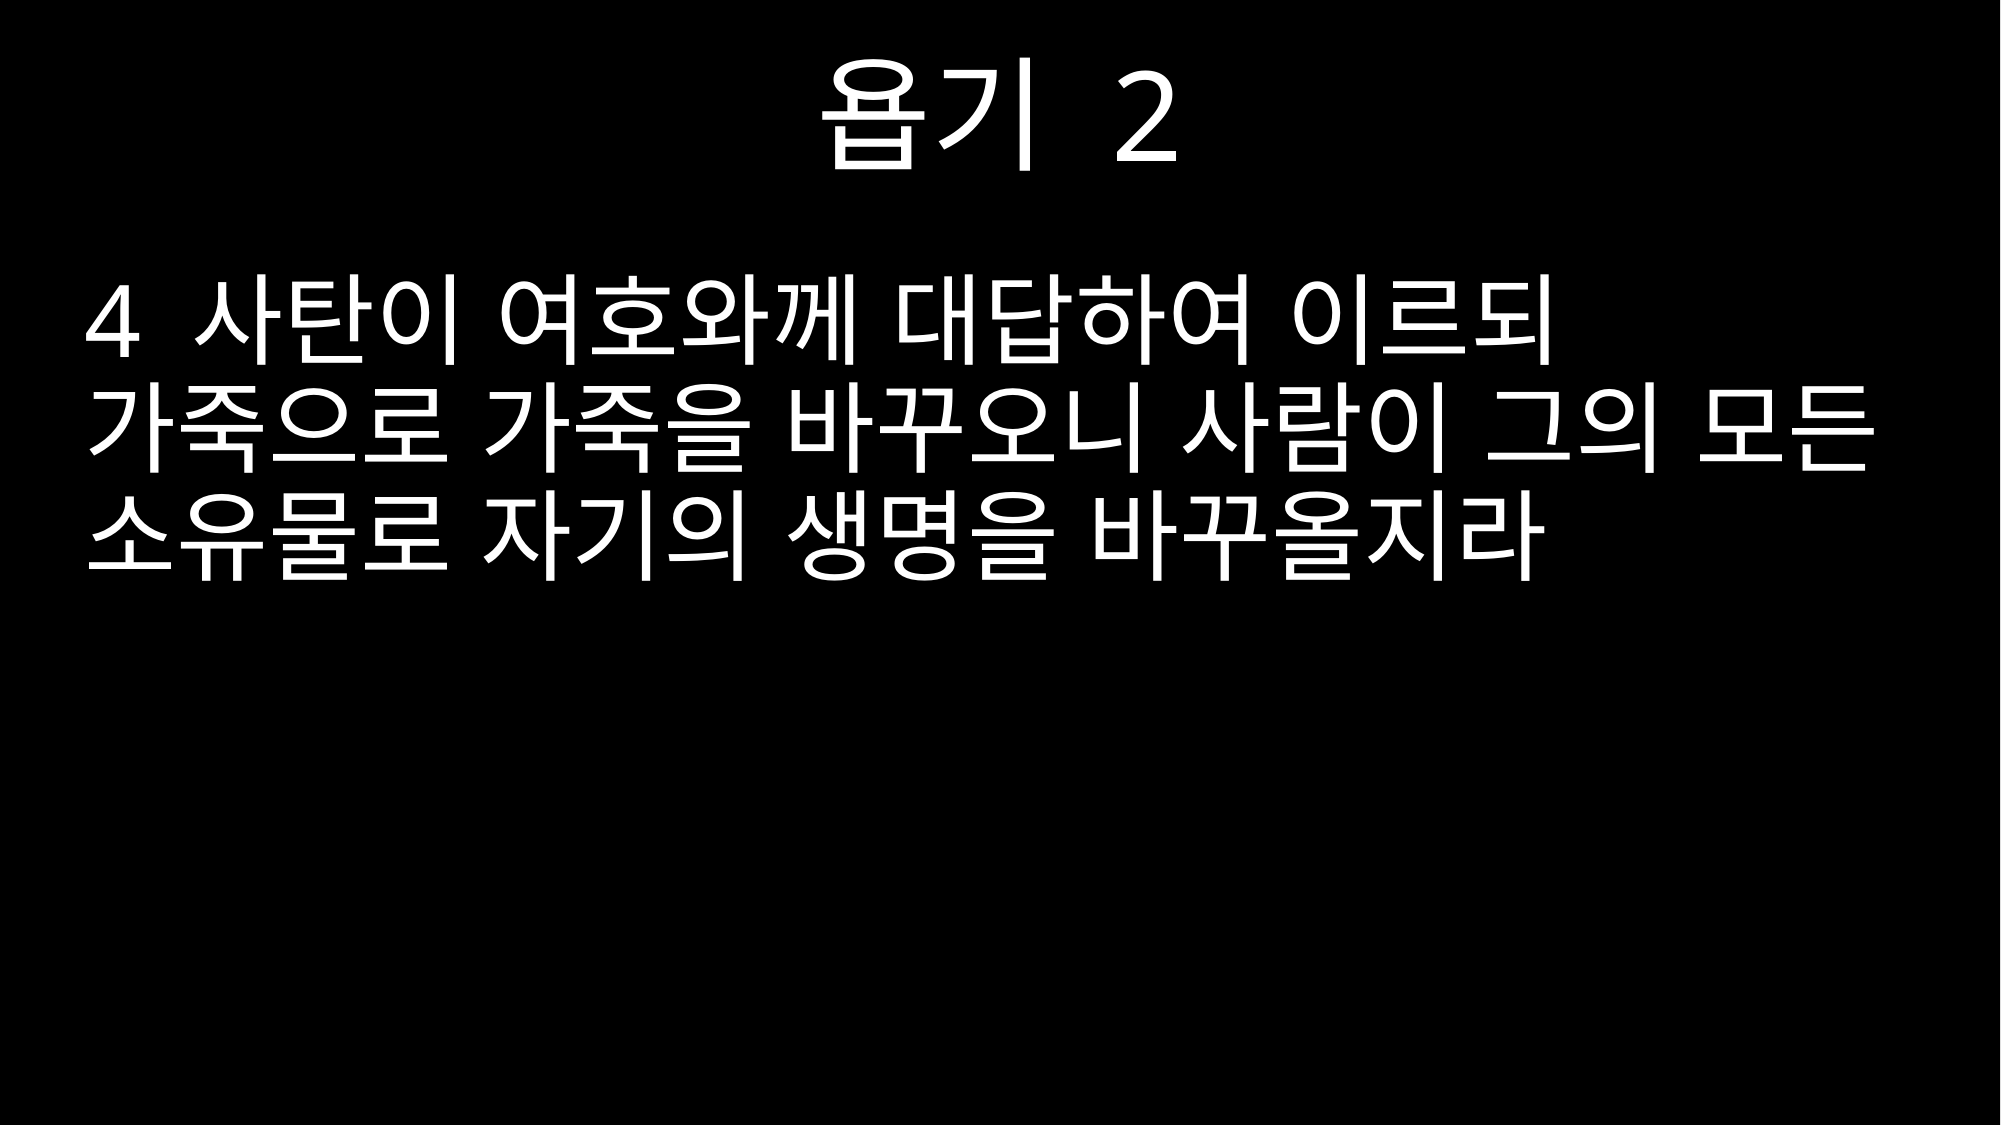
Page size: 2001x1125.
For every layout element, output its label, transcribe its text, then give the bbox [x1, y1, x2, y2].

list 4 사탄이 여호와께 대답하여 이르되 가죽으로 가죽을 바꾸오니 사람이 그의 모든 소유물로 자기의 생명을 바꾸올지라 [69, 263, 1953, 423]
footer 욥기 2 [0, 32, 2000, 192]
picture [0, 0, 2001, 1125]
